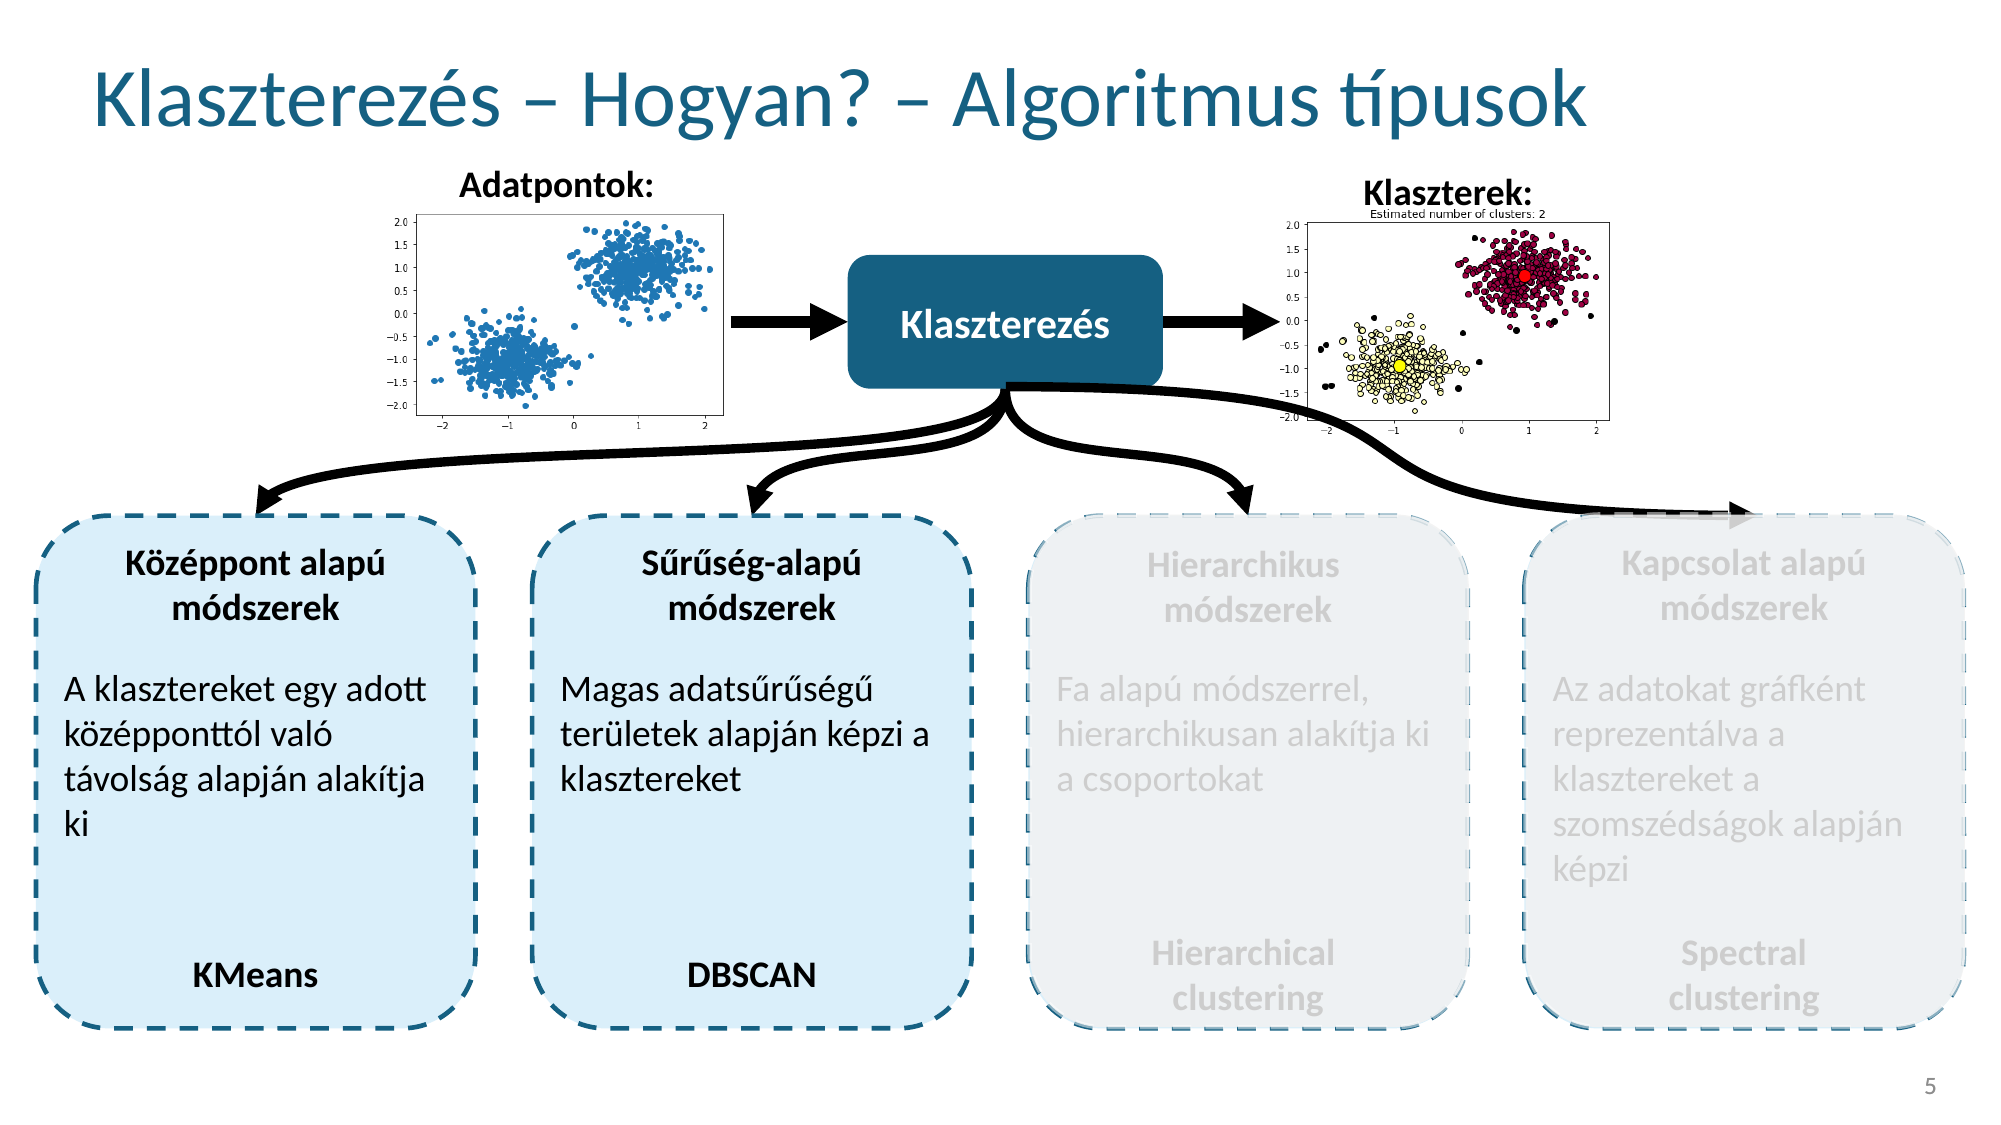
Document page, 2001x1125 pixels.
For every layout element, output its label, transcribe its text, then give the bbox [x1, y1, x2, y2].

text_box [35, 515, 1965, 1029]
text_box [382, 152, 1316, 441]
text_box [1062, 441, 1191, 515]
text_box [814, 441, 943, 515]
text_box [566, 76, 695, 152]
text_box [566, 441, 695, 515]
text_box 5 [1772, 1062, 1952, 1107]
title Klaszterezés – Hogyan? – Algoritmus típusok [78, 59, 1755, 140]
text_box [1447, 152, 1618, 441]
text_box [1316, 74, 1447, 828]
